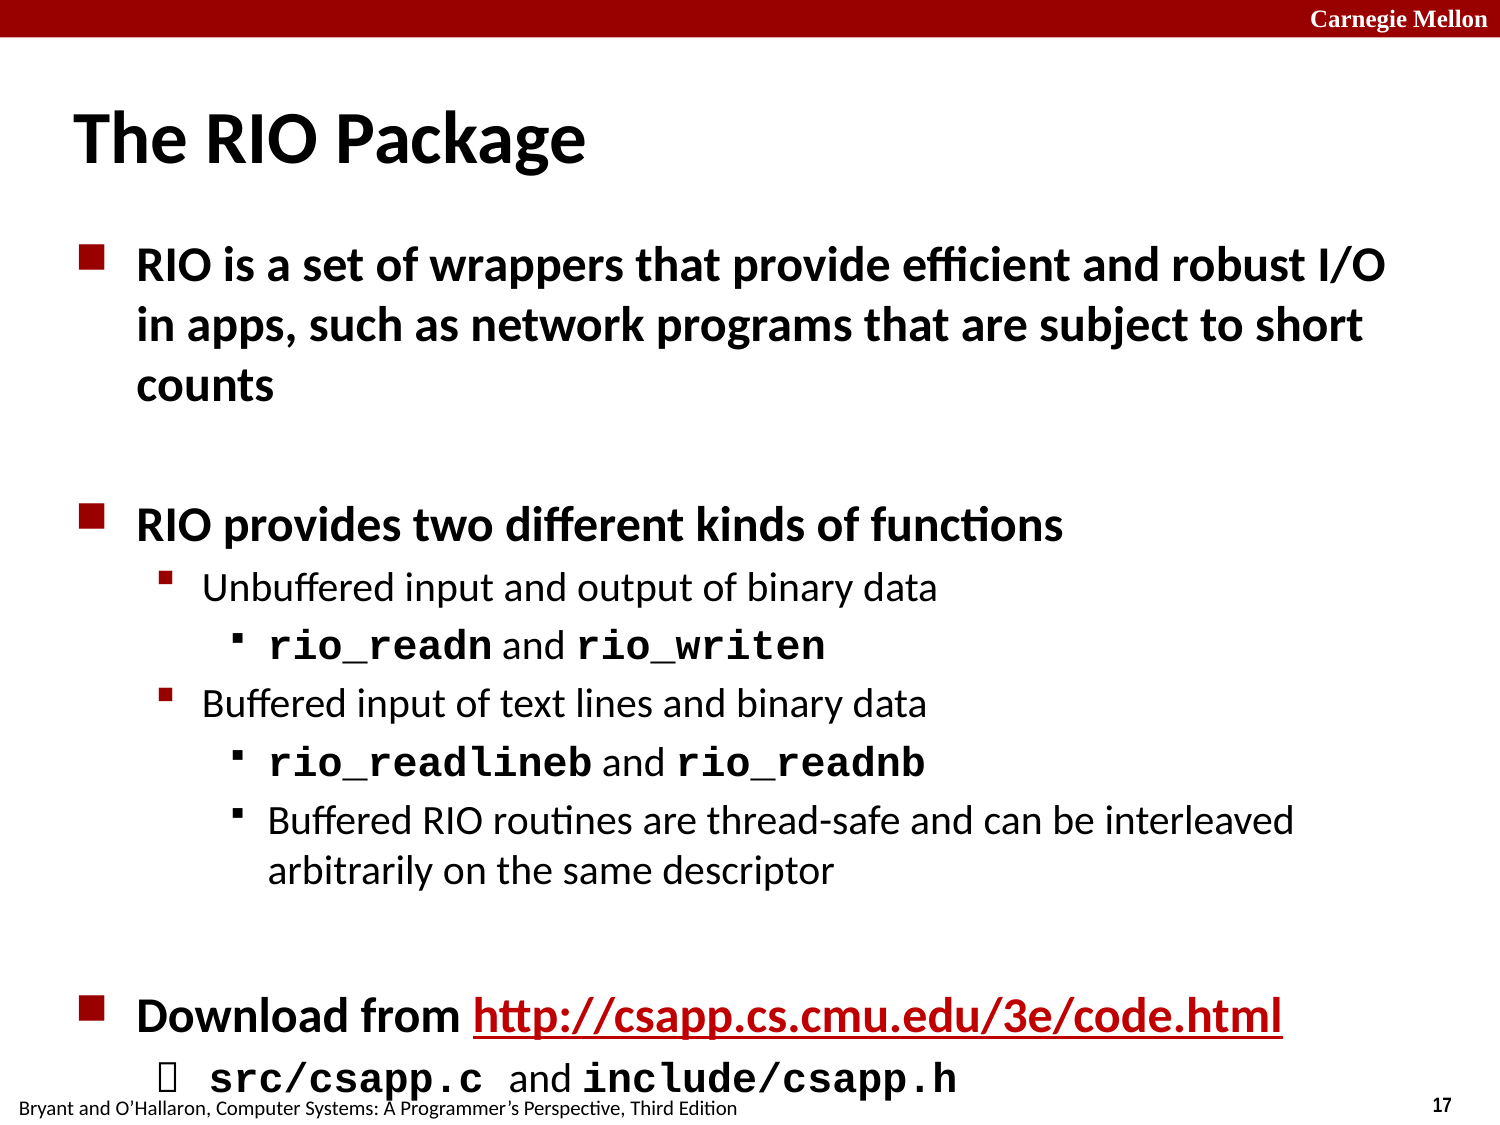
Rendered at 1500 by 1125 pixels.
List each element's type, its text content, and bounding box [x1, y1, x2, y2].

title The RIO Package [58, 71, 1305, 197]
list RIO is a set of wrappers that provide efficient and robust I/O in apps, such as network programs that are subject to short counts RIO provides two different kinds of functions Unbuffered input and output of binary data rio_readn and rio_writen Buffered input of text lines and binary data rio_readlineb and rio_readnb Buffered RIO routines are thread-safe and can be interleaved arbitrarily on the same descriptor Download from http://csapp.cs.cmu.edu/3e/code.html  src/csapp.c and include/csapp.h [64, 223, 1438, 1040]
